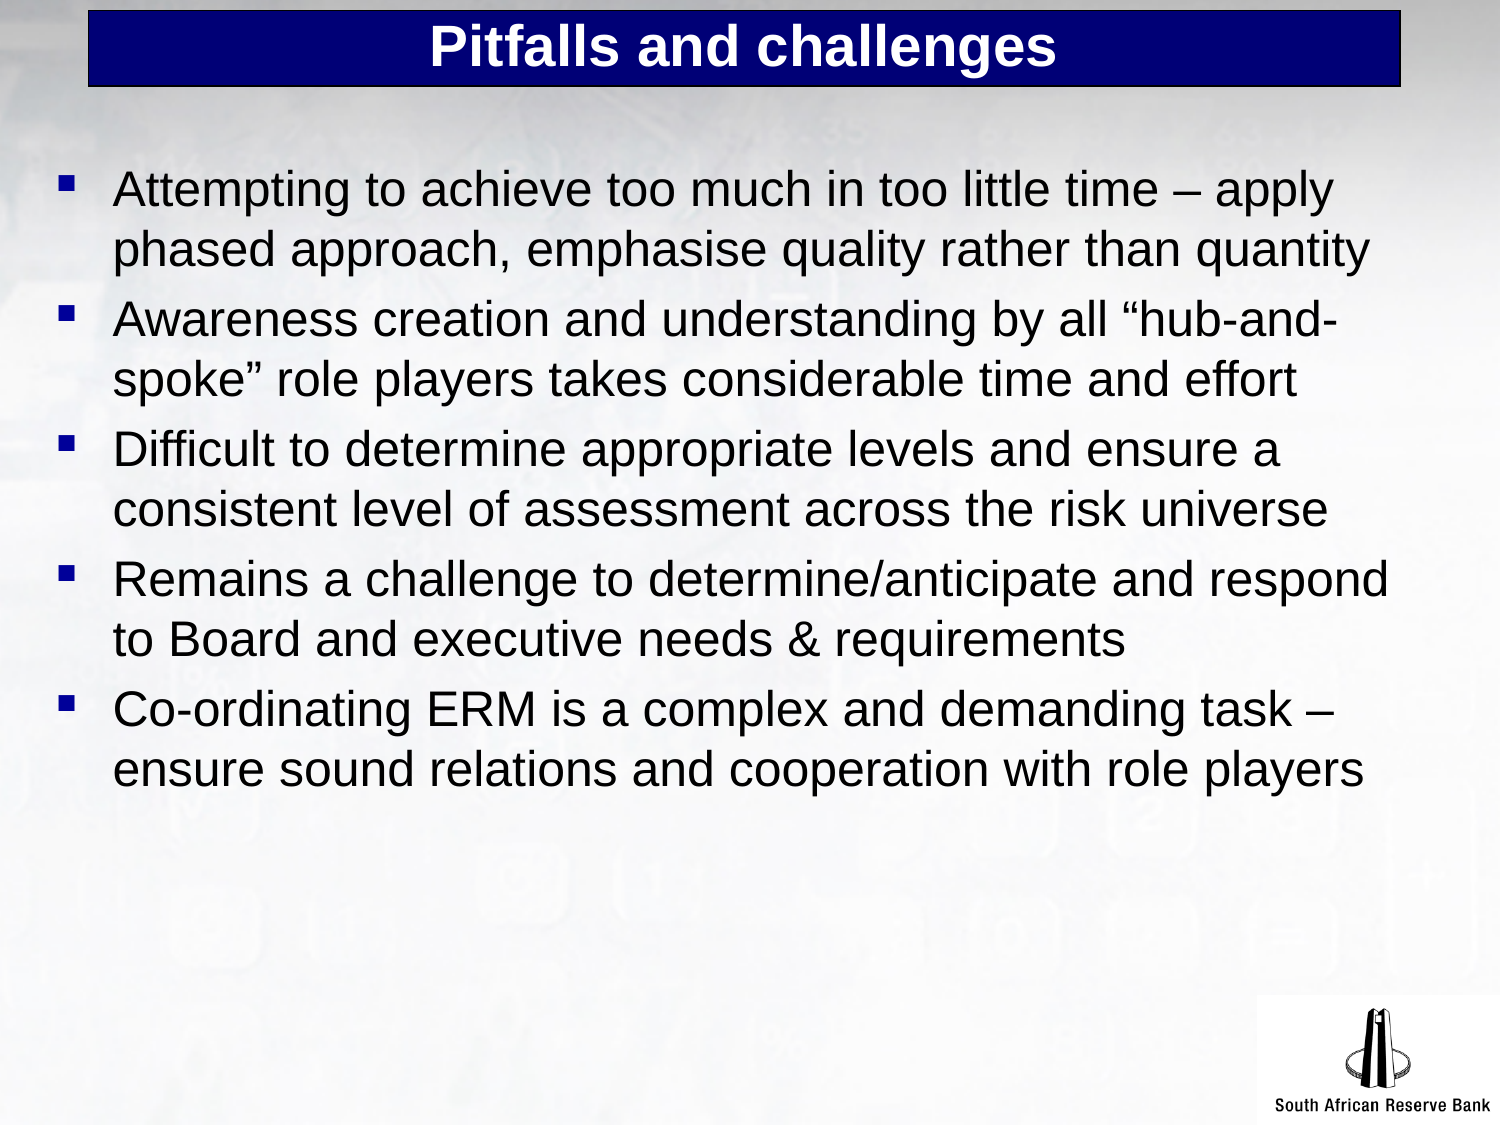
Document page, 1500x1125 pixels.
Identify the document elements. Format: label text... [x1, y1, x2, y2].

picture [0, 0, 1500, 1125]
list Attempting to achieve too much in too little time – apply phased approach, emphasise quality rather than quantity Awareness creation and understanding by all “hub-and-spoke” role players takes considerable time and effort Difficult to determine appropriate levels and ensure a consistent level of assessment across the risk universe Remains a challenge to determine/anticipate and respond to Board and executive needs & requirements Co-ordinating ERM is a complex and demanding task – ensure sound relations and cooperation with role players [41, 148, 1439, 1023]
title Pitfalls and challenges [88, 10, 1401, 87]
